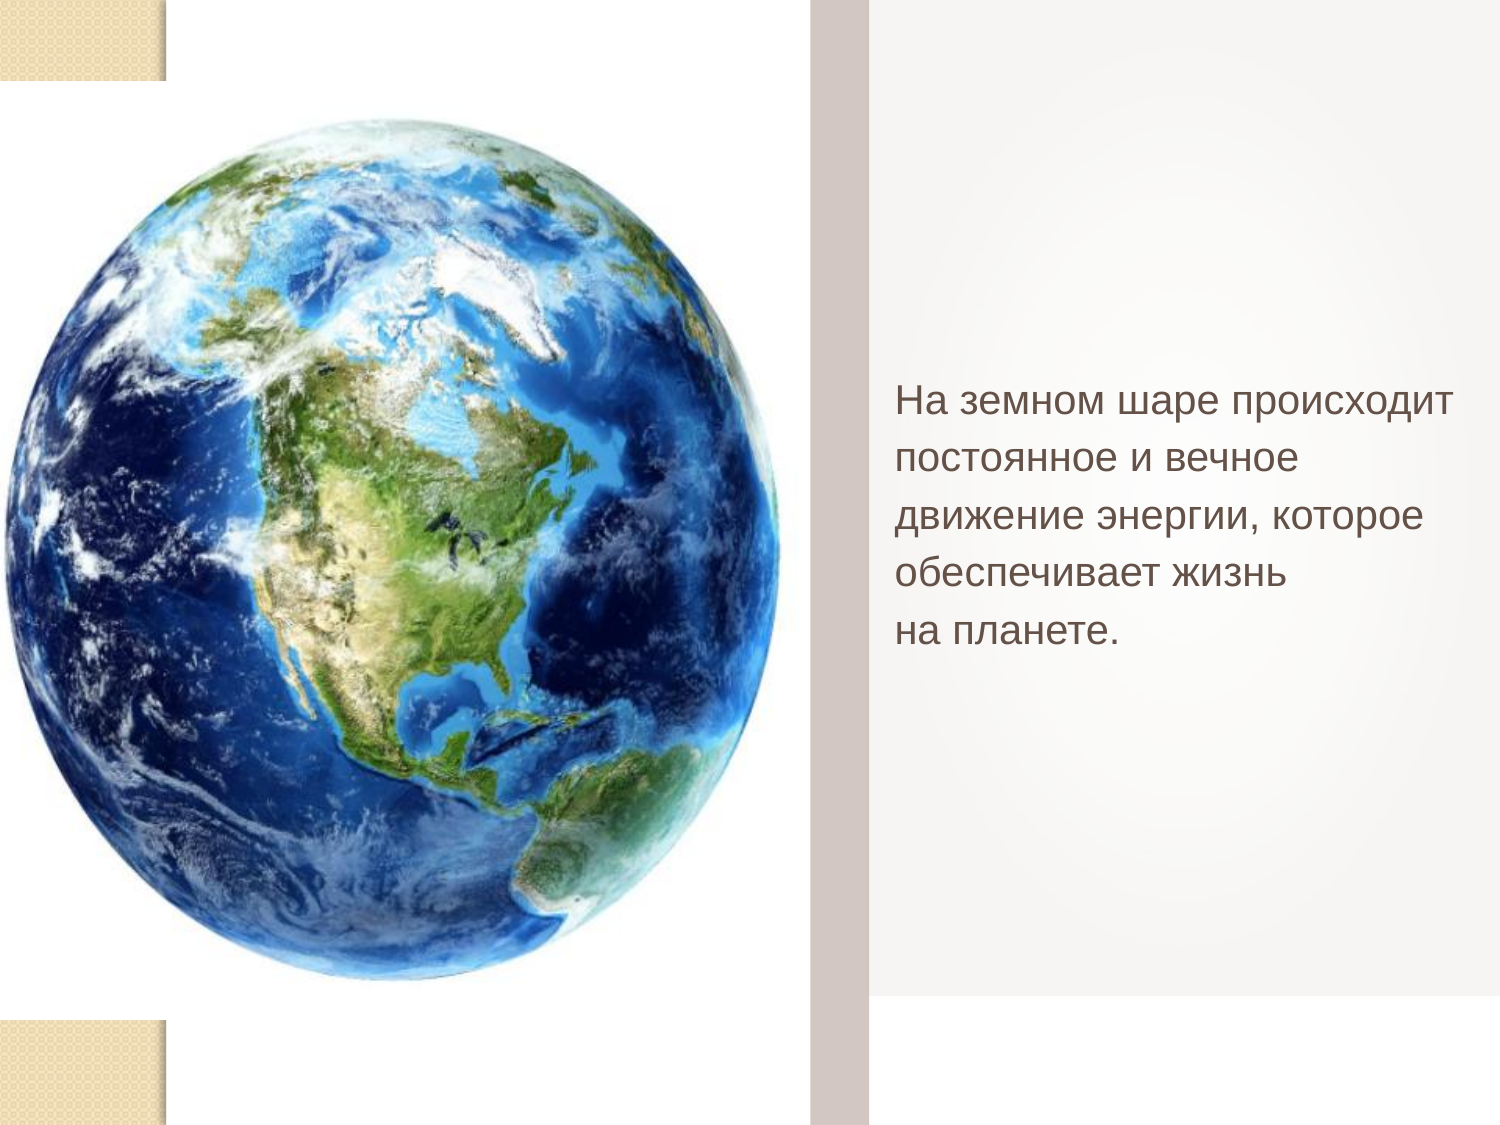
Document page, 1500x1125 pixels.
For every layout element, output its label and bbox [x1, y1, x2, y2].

picture [865, 0, 1500, 997]
picture [0, 81, 817, 1020]
text_box [808, 0, 871, 1125]
